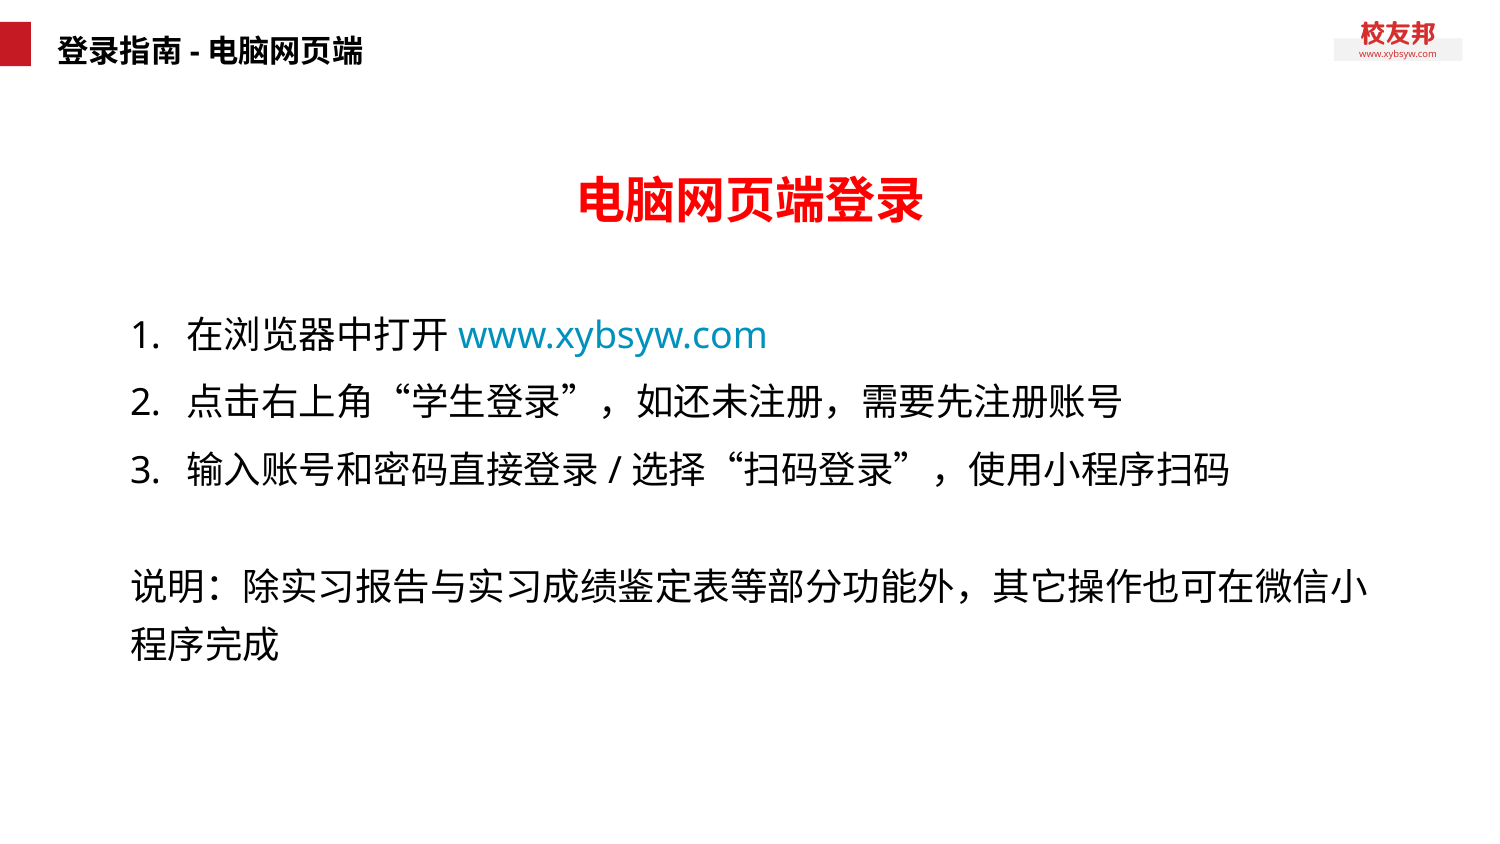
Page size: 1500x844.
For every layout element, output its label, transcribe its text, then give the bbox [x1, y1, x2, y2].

title 登录指南-电脑网页端 [42, 11, 939, 77]
text_box 电脑网页端登录 在浏览器中打开www.xybsyw.com 点击右上角“学生登录”，如还未注册，需要先注册账号 输入账号和密码直接登录/选择“扫码登录”，使用小程序扫码 说明：除实习报告与实习成绩鉴定表等部分功能外，其它操作也可在微信小程序完成 [115, 160, 1385, 674]
picture [1361, 21, 1435, 45]
